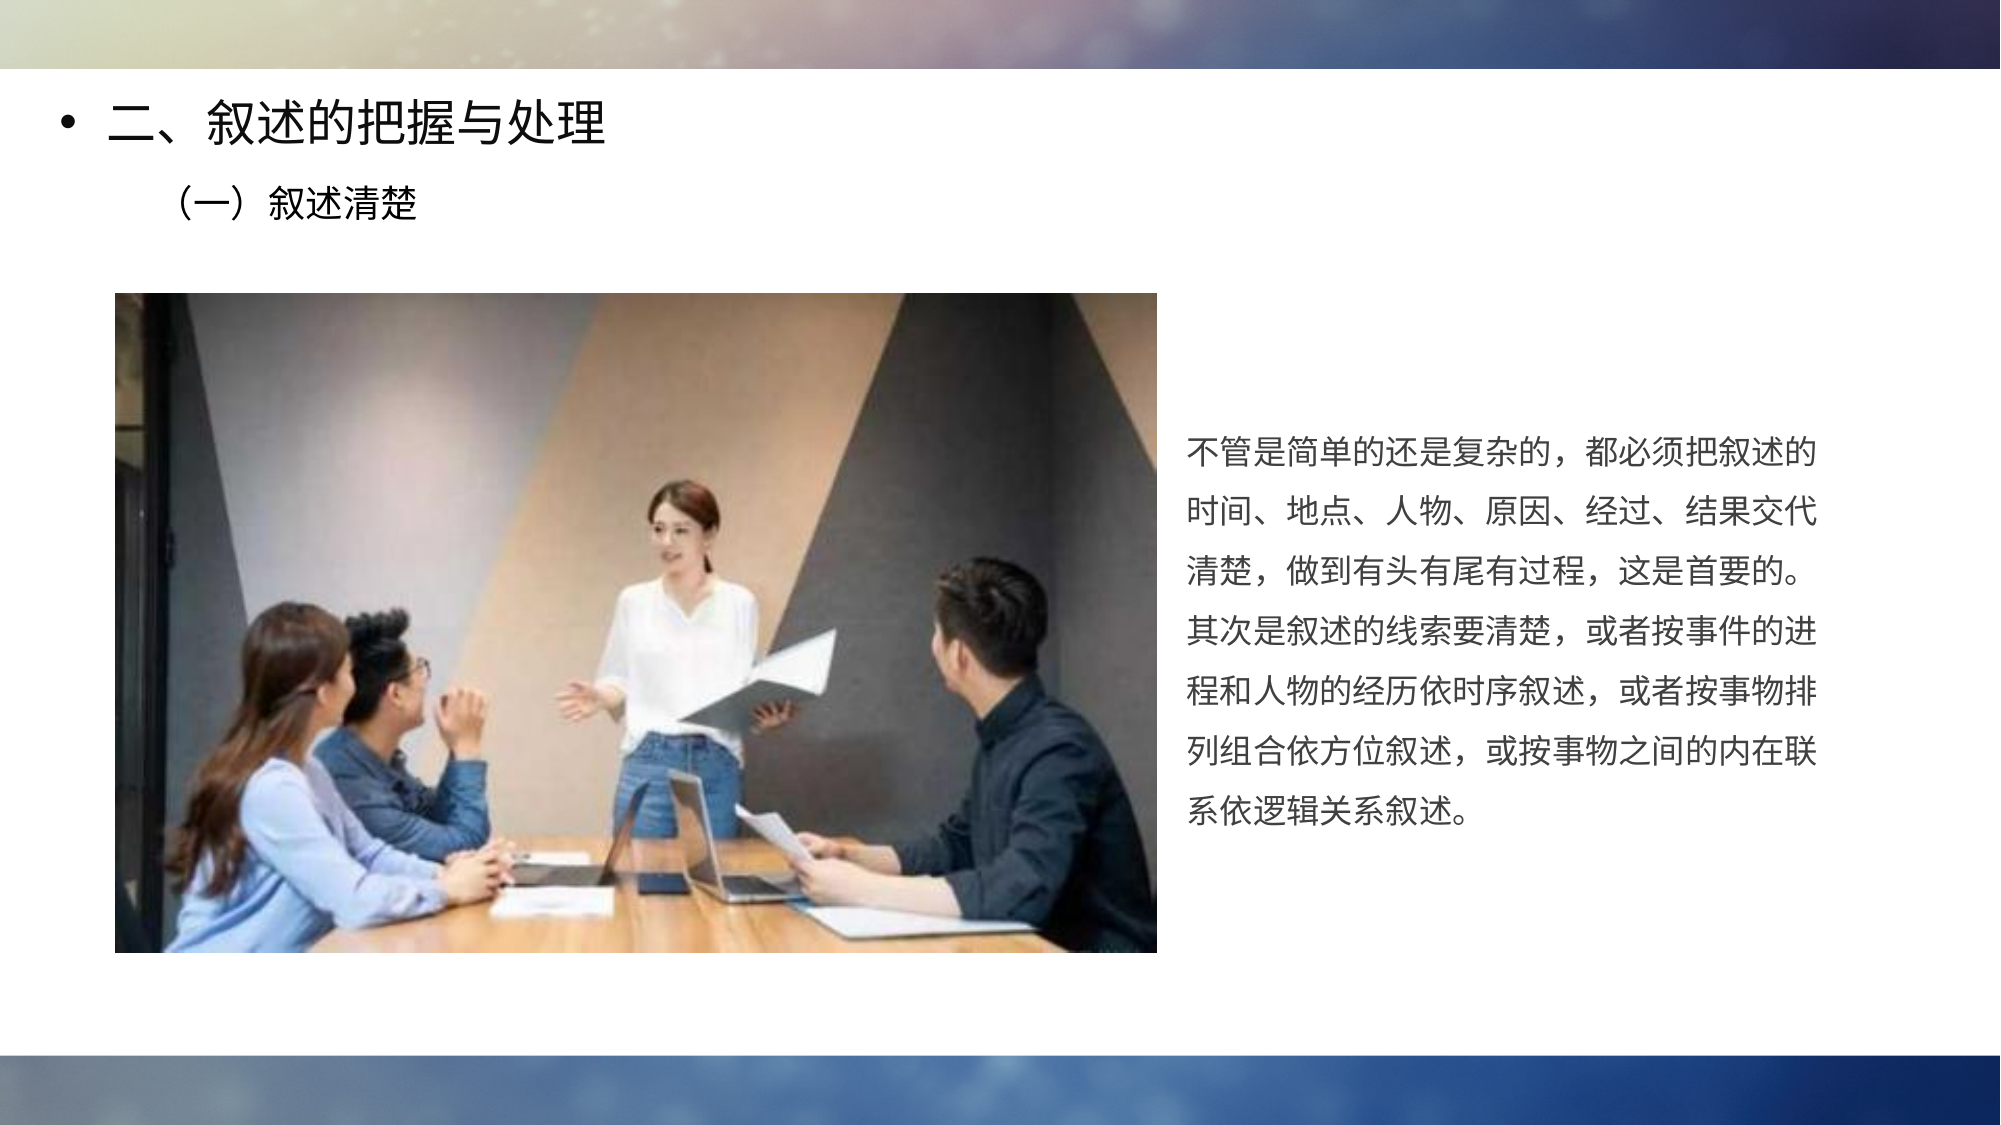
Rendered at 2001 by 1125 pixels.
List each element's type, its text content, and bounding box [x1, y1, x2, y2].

text_box （一）叙述清楚 [141, 172, 434, 233]
picture [0, 0, 2000, 69]
text_box 二、叙述的把握与处理 [44, 84, 799, 160]
picture [0, 1056, 2000, 1125]
text_box 不管是简单的还是复杂的，都必须把叙述的时间、地点、人物、原因、经过、结果交代清楚，做到有头有尾有过程，这是首要的。其次是叙述的线索要清楚，或者按事件的进程和人物的经历依时序叙述，或者按事物排列组合依方位叙述，或按事物之间的内在联系依逻辑关系叙述。 [1171, 403, 1834, 838]
picture [115, 293, 1157, 953]
